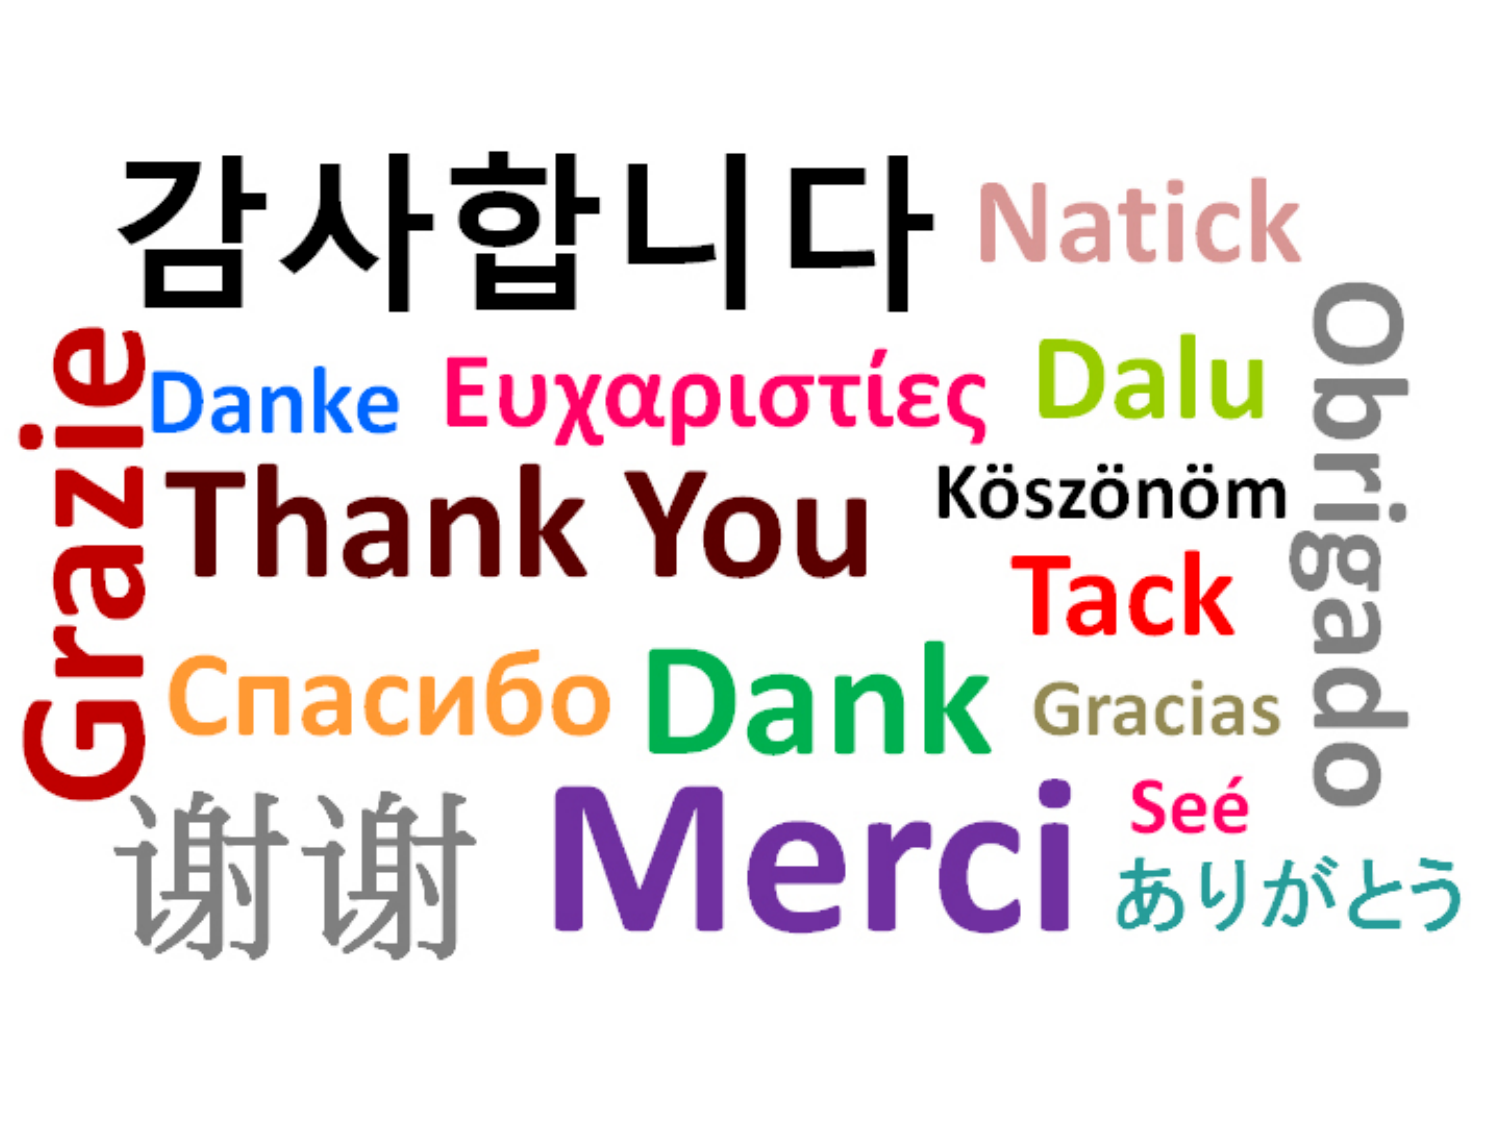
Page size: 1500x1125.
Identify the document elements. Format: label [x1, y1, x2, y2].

picture [3, 128, 1497, 996]
